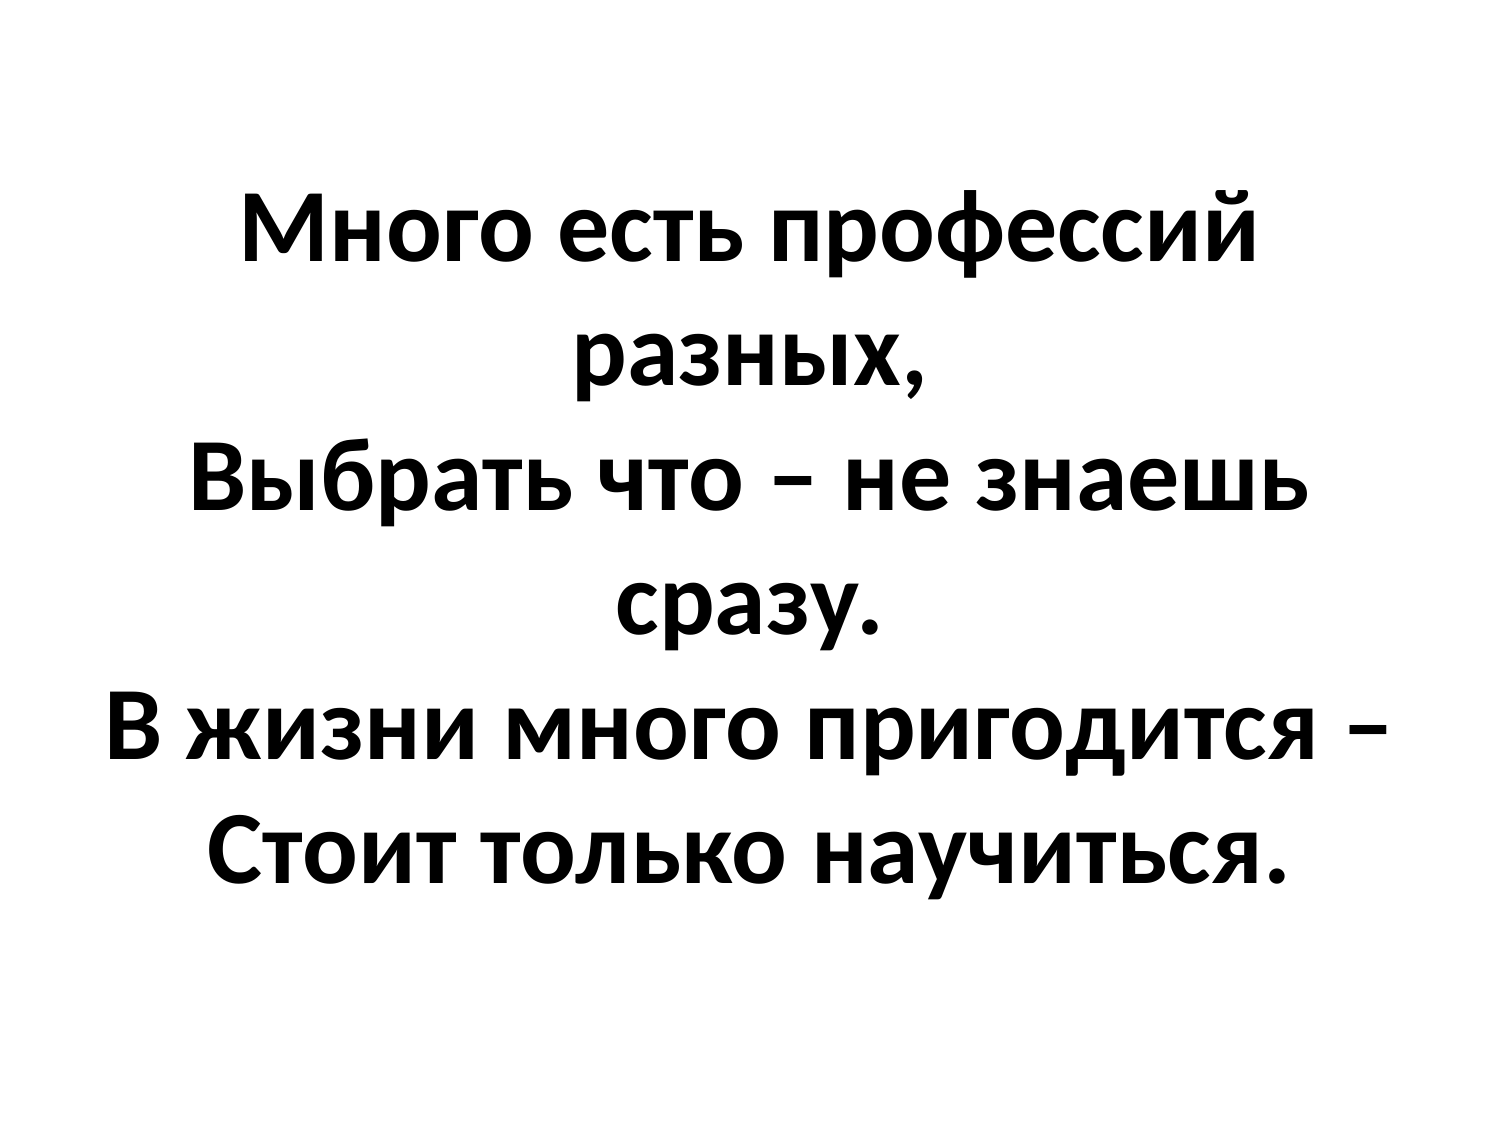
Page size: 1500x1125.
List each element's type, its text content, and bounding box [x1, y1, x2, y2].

list Много есть профессий разных, Выбрать что – не знаешь сразу. В жизни много пригодится – Стоит только научиться. [75, 66, 1425, 1005]
